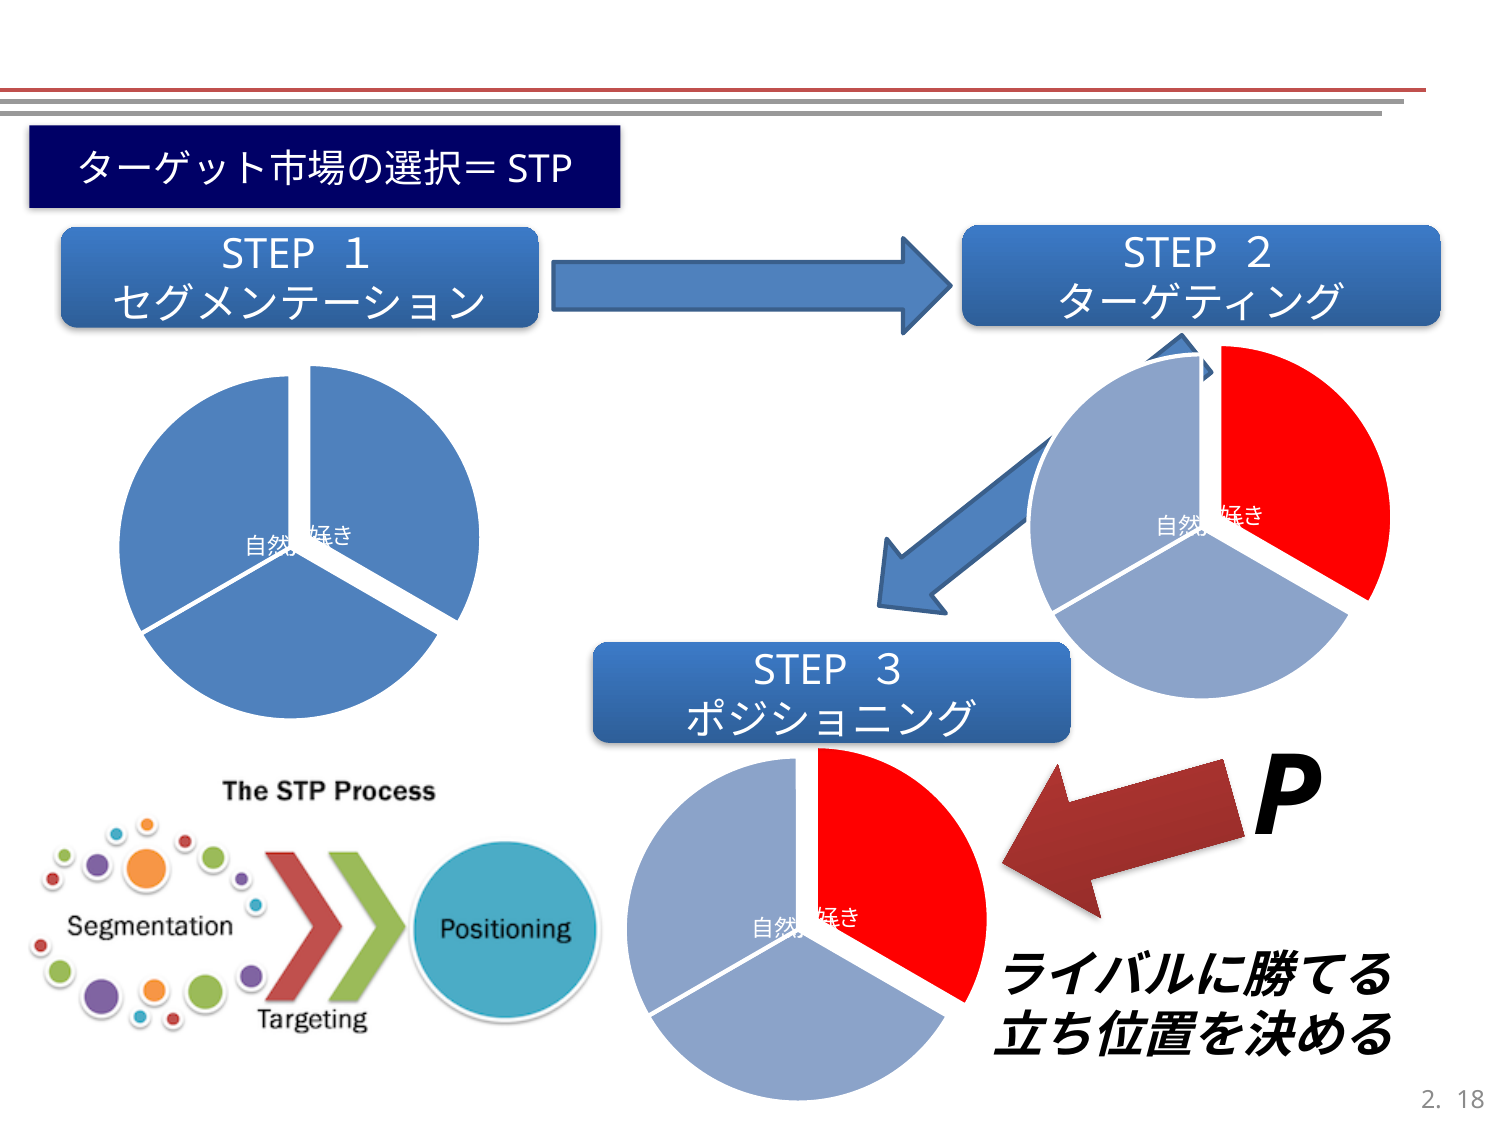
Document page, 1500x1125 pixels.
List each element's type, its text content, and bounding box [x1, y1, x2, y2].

slide_number 17 [1381, 1065, 1500, 1125]
text_box STEP ３ ポジショニング [592, 641, 999, 735]
text_box [876, 477, 999, 616]
text_box ライバルに勝てる 立ち位置を決める [1018, 935, 1424, 1070]
text_box P [1218, 747, 1356, 865]
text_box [1004, 305, 1417, 739]
text_box [551, 236, 953, 336]
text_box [93, 325, 506, 759]
text_box ターゲット市場の選択＝STP [29, 125, 621, 208]
text_box STEP ２ ターゲティング [962, 225, 1441, 327]
text_box [1018, 760, 1218, 919]
picture [26, 764, 609, 1048]
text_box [600, 708, 1014, 1125]
text_box STEP １ セグメンテーション [60, 226, 539, 328]
